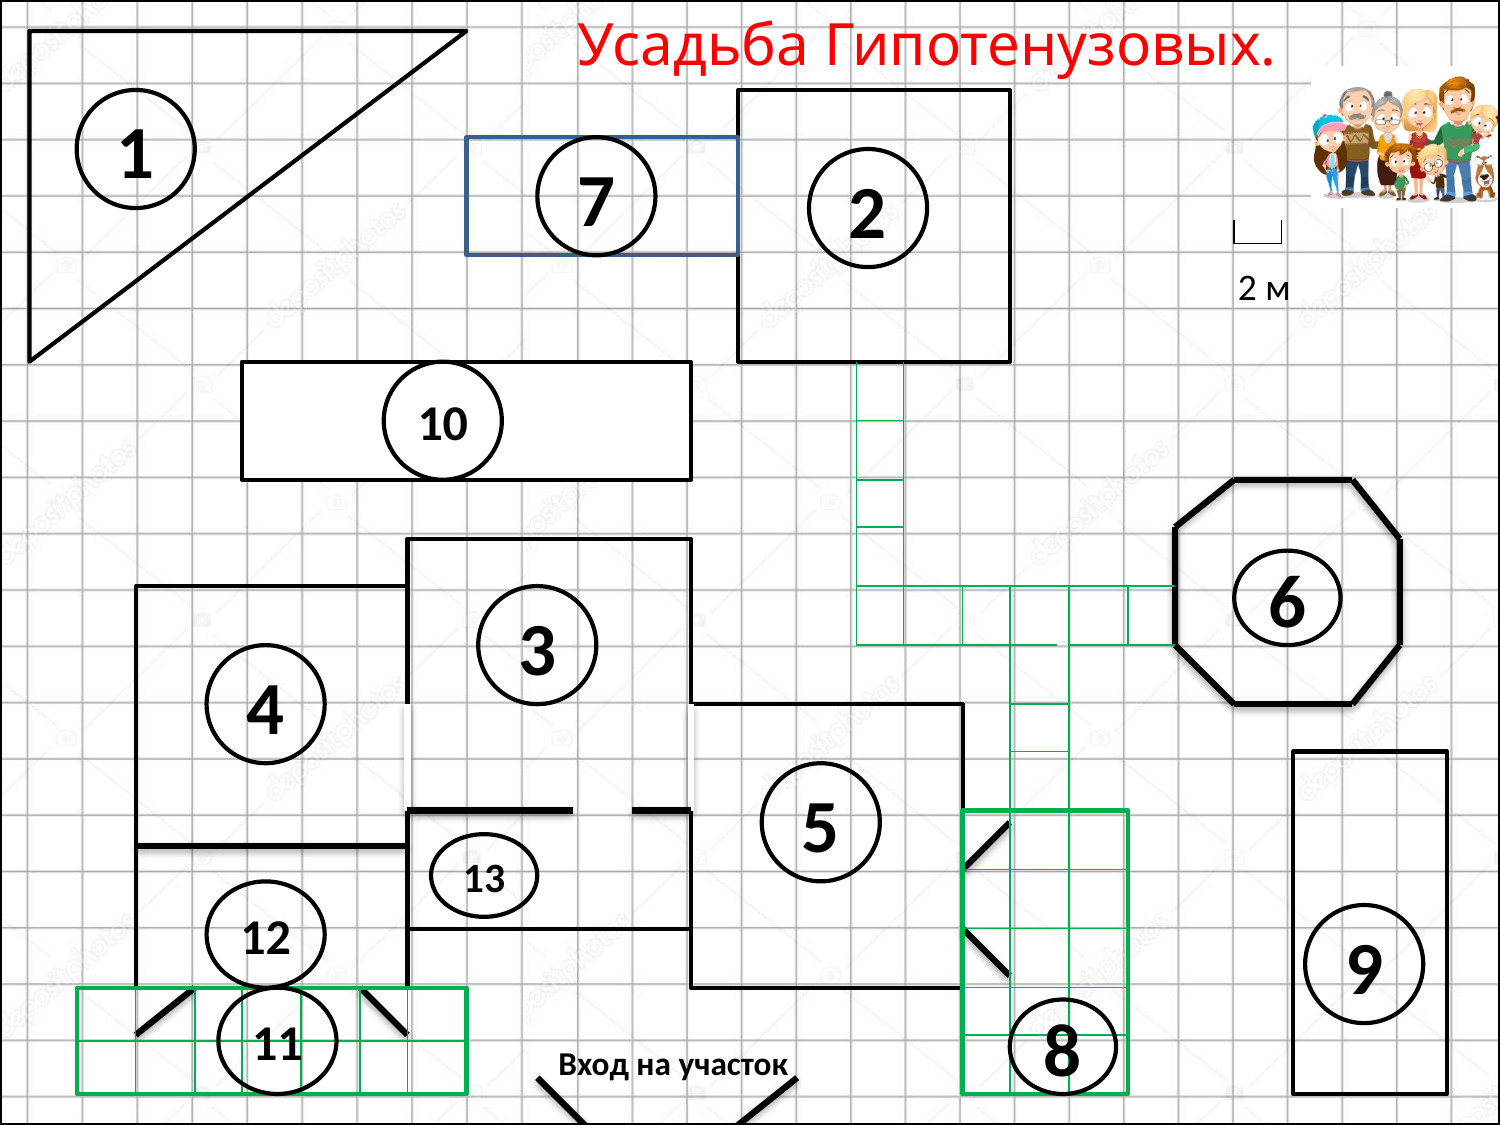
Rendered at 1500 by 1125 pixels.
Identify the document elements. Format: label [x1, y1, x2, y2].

picture [0, 0, 1500, 1125]
text_box [1174, 479, 1400, 705]
text_box [962, 822, 1005, 869]
text_box [361, 987, 407, 1036]
text_box [537, 1077, 585, 1125]
text_box [962, 935, 1005, 977]
text_box [737, 1077, 798, 1125]
text_box [137, 987, 194, 1036]
